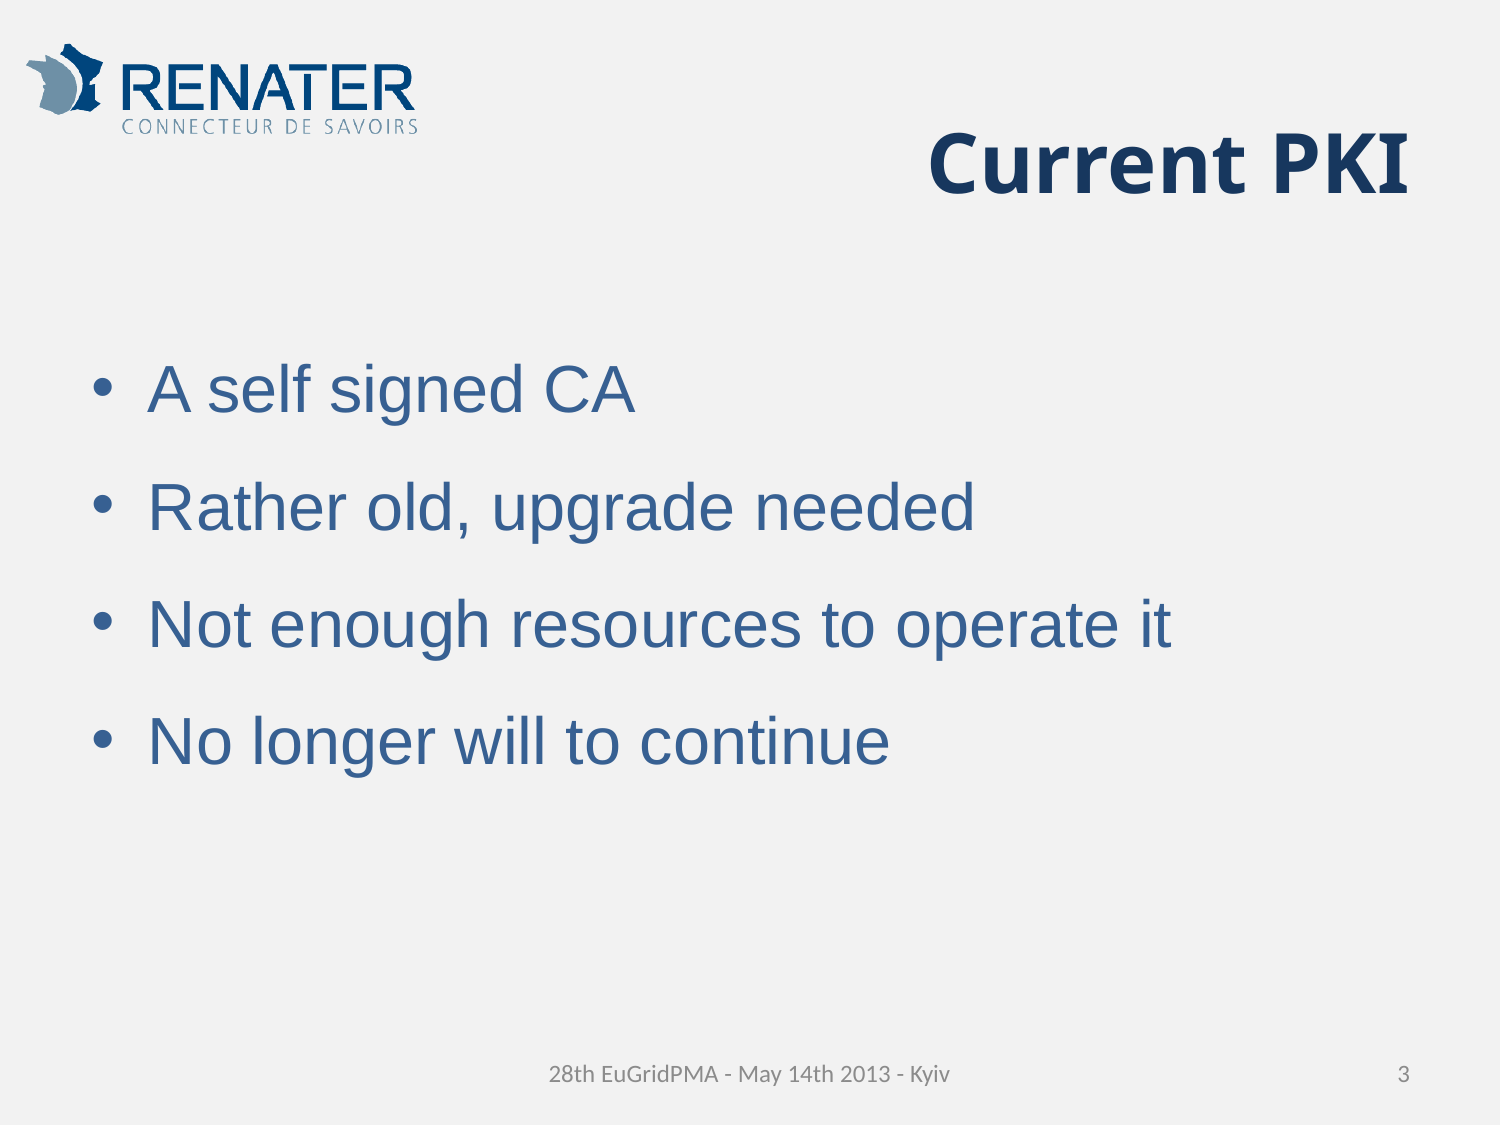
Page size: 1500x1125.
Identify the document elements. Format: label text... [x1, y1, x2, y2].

title Current PKI [442, 66, 1425, 255]
list A self signed CA Rather old, upgrade needed Not enough resources to operate it No longer will to continue [76, 314, 1427, 963]
picture [0, 0, 443, 178]
footer 28th EuGridPMA - May 14th 2013 - Kyiv [512, 1042, 988, 1103]
slide_number 3 [1074, 1042, 1425, 1103]
